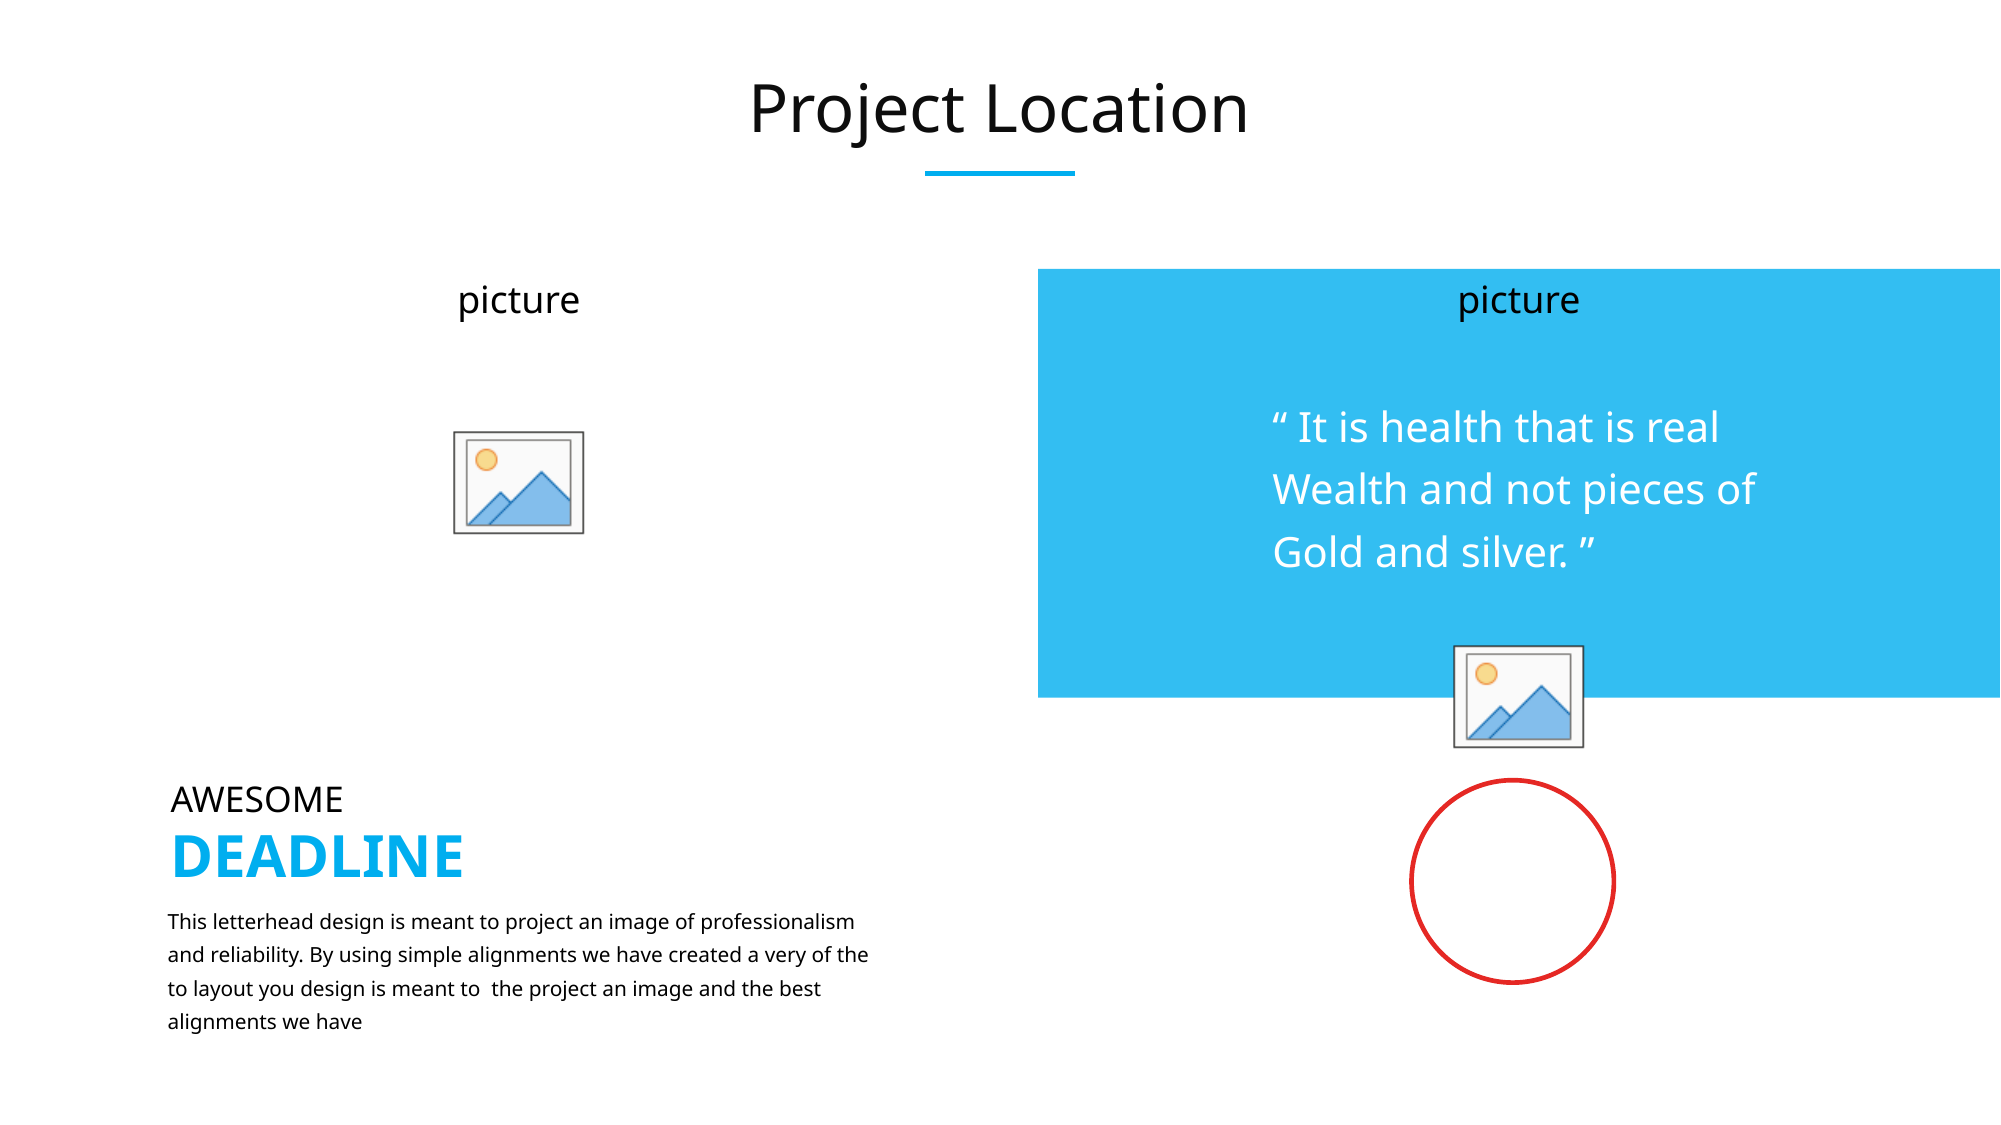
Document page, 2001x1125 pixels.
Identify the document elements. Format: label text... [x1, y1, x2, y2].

text_box [0, 698, 1037, 1125]
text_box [155, 769, 883, 1053]
title Project Location [137, 55, 1863, 167]
picture [0, 268, 2000, 1125]
